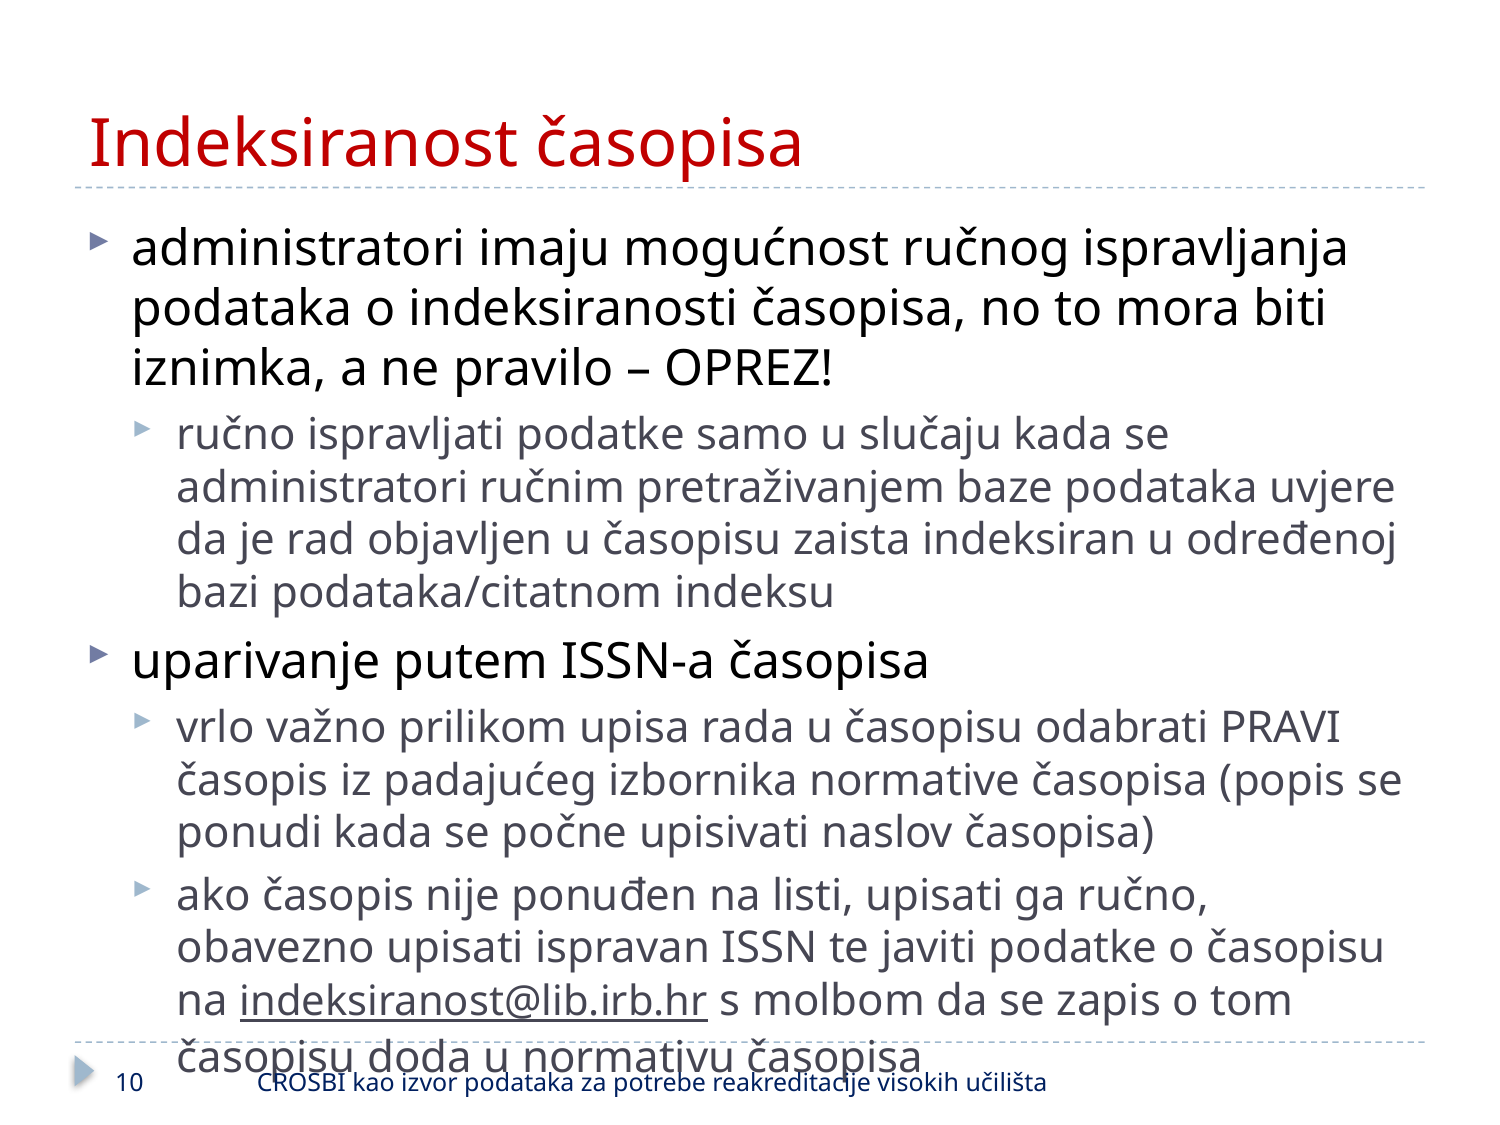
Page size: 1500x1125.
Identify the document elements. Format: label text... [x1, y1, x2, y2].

list administratori imaju mogućnost ručnog ispravljanja podataka o indeksiranosti časopisa, no to mora biti iznimka, a ne pravilo – OPREZ! ručno ispravljati podatke samo u slučaju kada se administratori ručnim pretraživanjem baze podataka uvjere da je rad objavljen u časopisu zaista indeksiran u određenoj bazi podataka/citatnom indeksu uparivanje putem ISSN-a časopisa vrlo važno prilikom upisa rada u časopisu odabrati PRAVI časopis iz padajućeg izbornika normative časopisa (popis se ponudi kada se počne upisivati naslov časopisa) ako časopis nije ponuđen na listi, upisati ga ručno, obavezno upisati ispravan ISSN te javiti podatke o časopisu na indeksiranost@lib.irb.hr s molbom da se zapis o tom časopisu doda u normativu časopisa [71, 208, 1422, 1042]
footer CROSBI kao izvor podataka za potrebe reakreditacije visokih učilišta [242, 1058, 1164, 1119]
title Indeksiranost časopisa [75, 24, 1425, 188]
slide_number 10 [100, 1058, 207, 1119]
